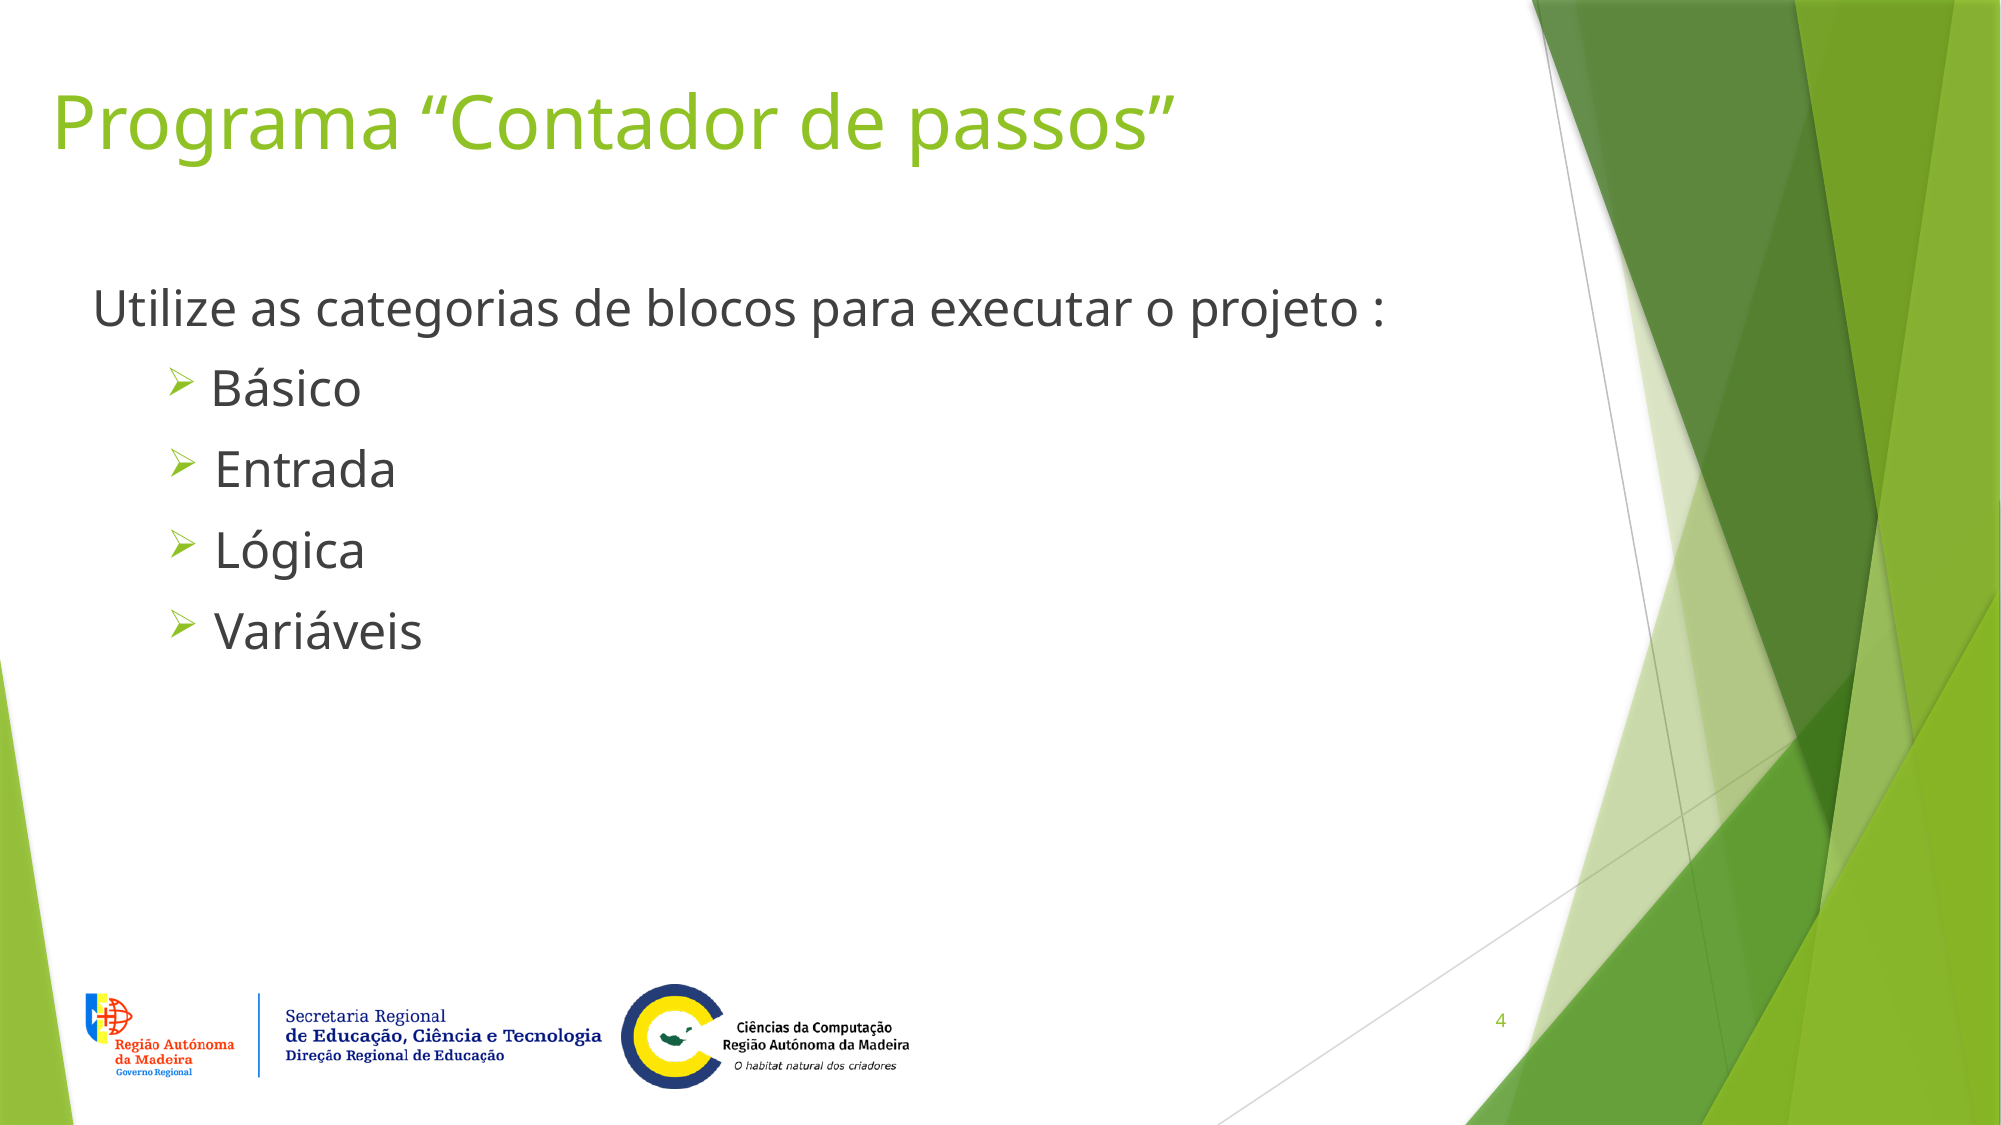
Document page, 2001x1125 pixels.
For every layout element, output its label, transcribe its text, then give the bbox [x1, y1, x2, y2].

slide_number 4 [1409, 991, 1522, 1051]
list Utilize as categorias de blocos para executar o projeto : Básico Entrada Lógica Variáveis [77, 284, 1488, 906]
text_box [76, 983, 910, 1090]
title Programa “Contador de passos” [36, 66, 1587, 284]
